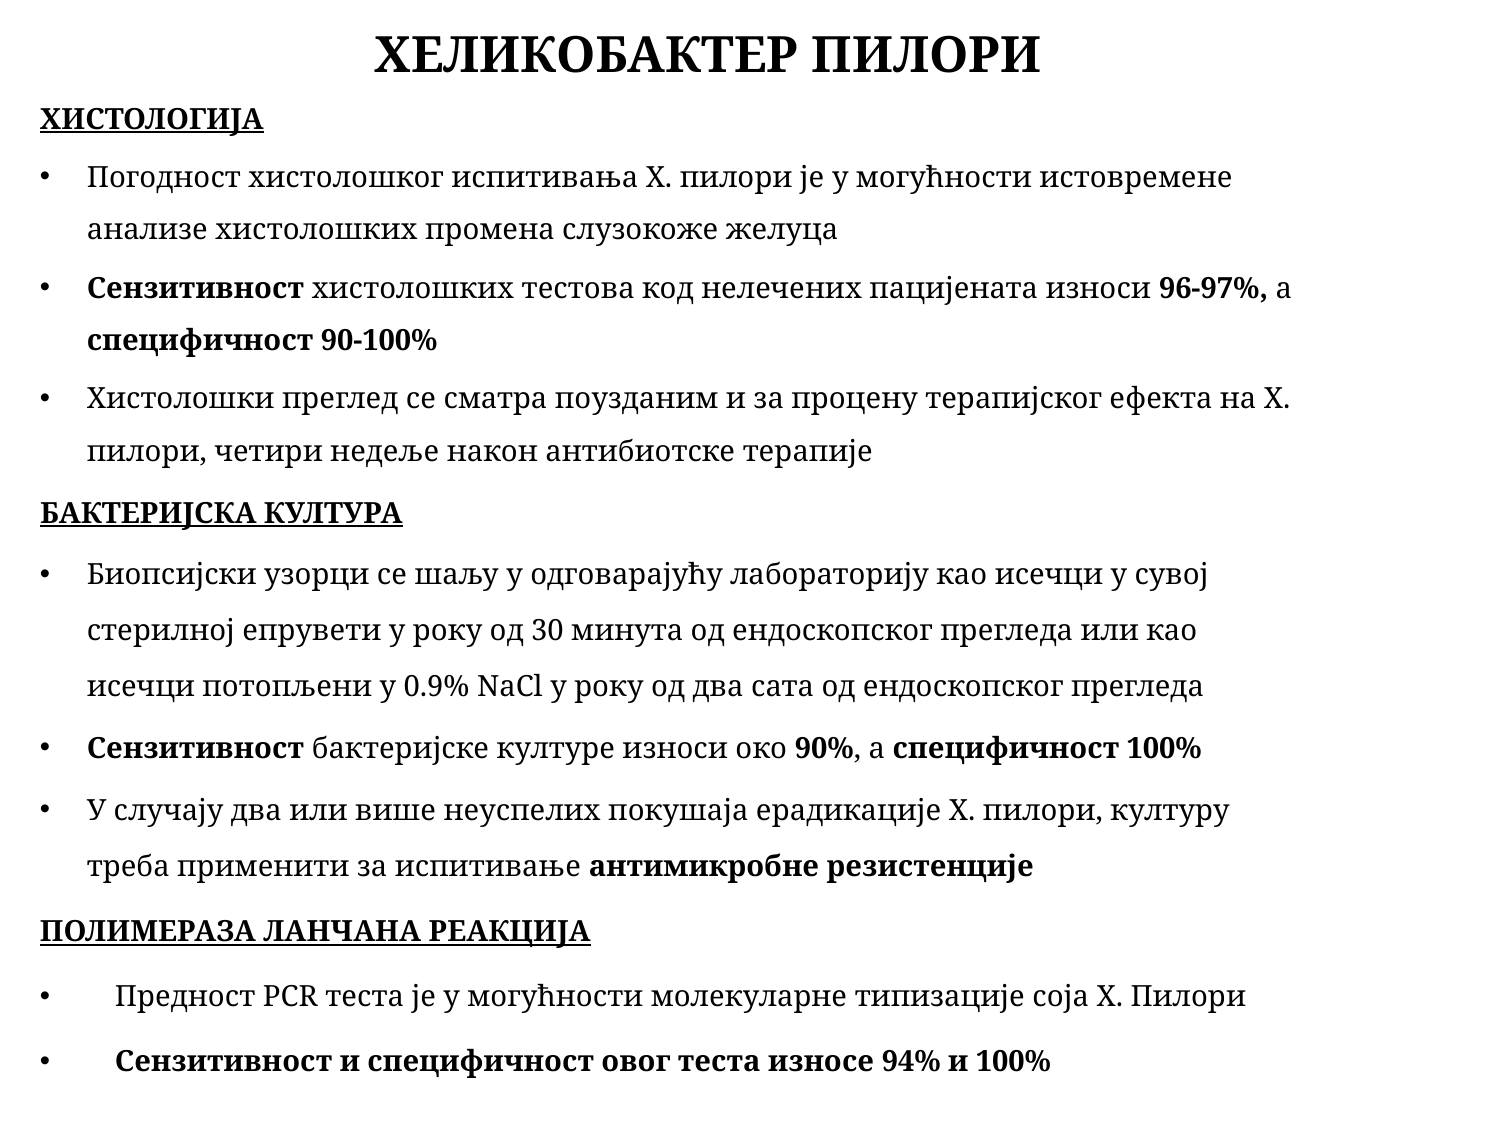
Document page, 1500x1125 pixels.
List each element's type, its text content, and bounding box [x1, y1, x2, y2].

title ХЕЛИКОБАКТЕР ПИЛОРИ [41, 31, 1376, 75]
subtitle ХИСТОЛОГИЈА Погодност хистолошког испитивања Х. пилори је у могућности истовремене анализе хистолошких промена слузокоже желуца Сензитивност хистолошких тестова код нелечених пацијената износи 96-97%, а специфичност 90-100% Хистолошки преглед се сматра поузданим и за процену терапијског ефекта на Х. пилори, четири недеље након антибиотске терапије БАКТЕРИЈСКА КУЛТУРА Биопсијски узорци се шаљу у одговарајућу лабораторију као исечци у сувој стерилној епрувети у року од 30 минута од ендоскопског прегледа или као исечци потопљени у 0.9% NaCl у року од два сата од ендоскопског прегледа Сензитивност бактеријске културе износи око 90%, а специфичност 100% У случају два или више неуспелих покушаја ерадикације Х. пилори, културу треба применити за испитивање антимикробне резистенције ПОЛИМЕРАЗА ЛАНЧАНА РЕАКЦИЈА Предност PCR теста је у могућности молекуларне типизације соја Х. Пилори Сензитивност и специфичност овог теста износе 94% и 100% [24, 75, 1314, 997]
